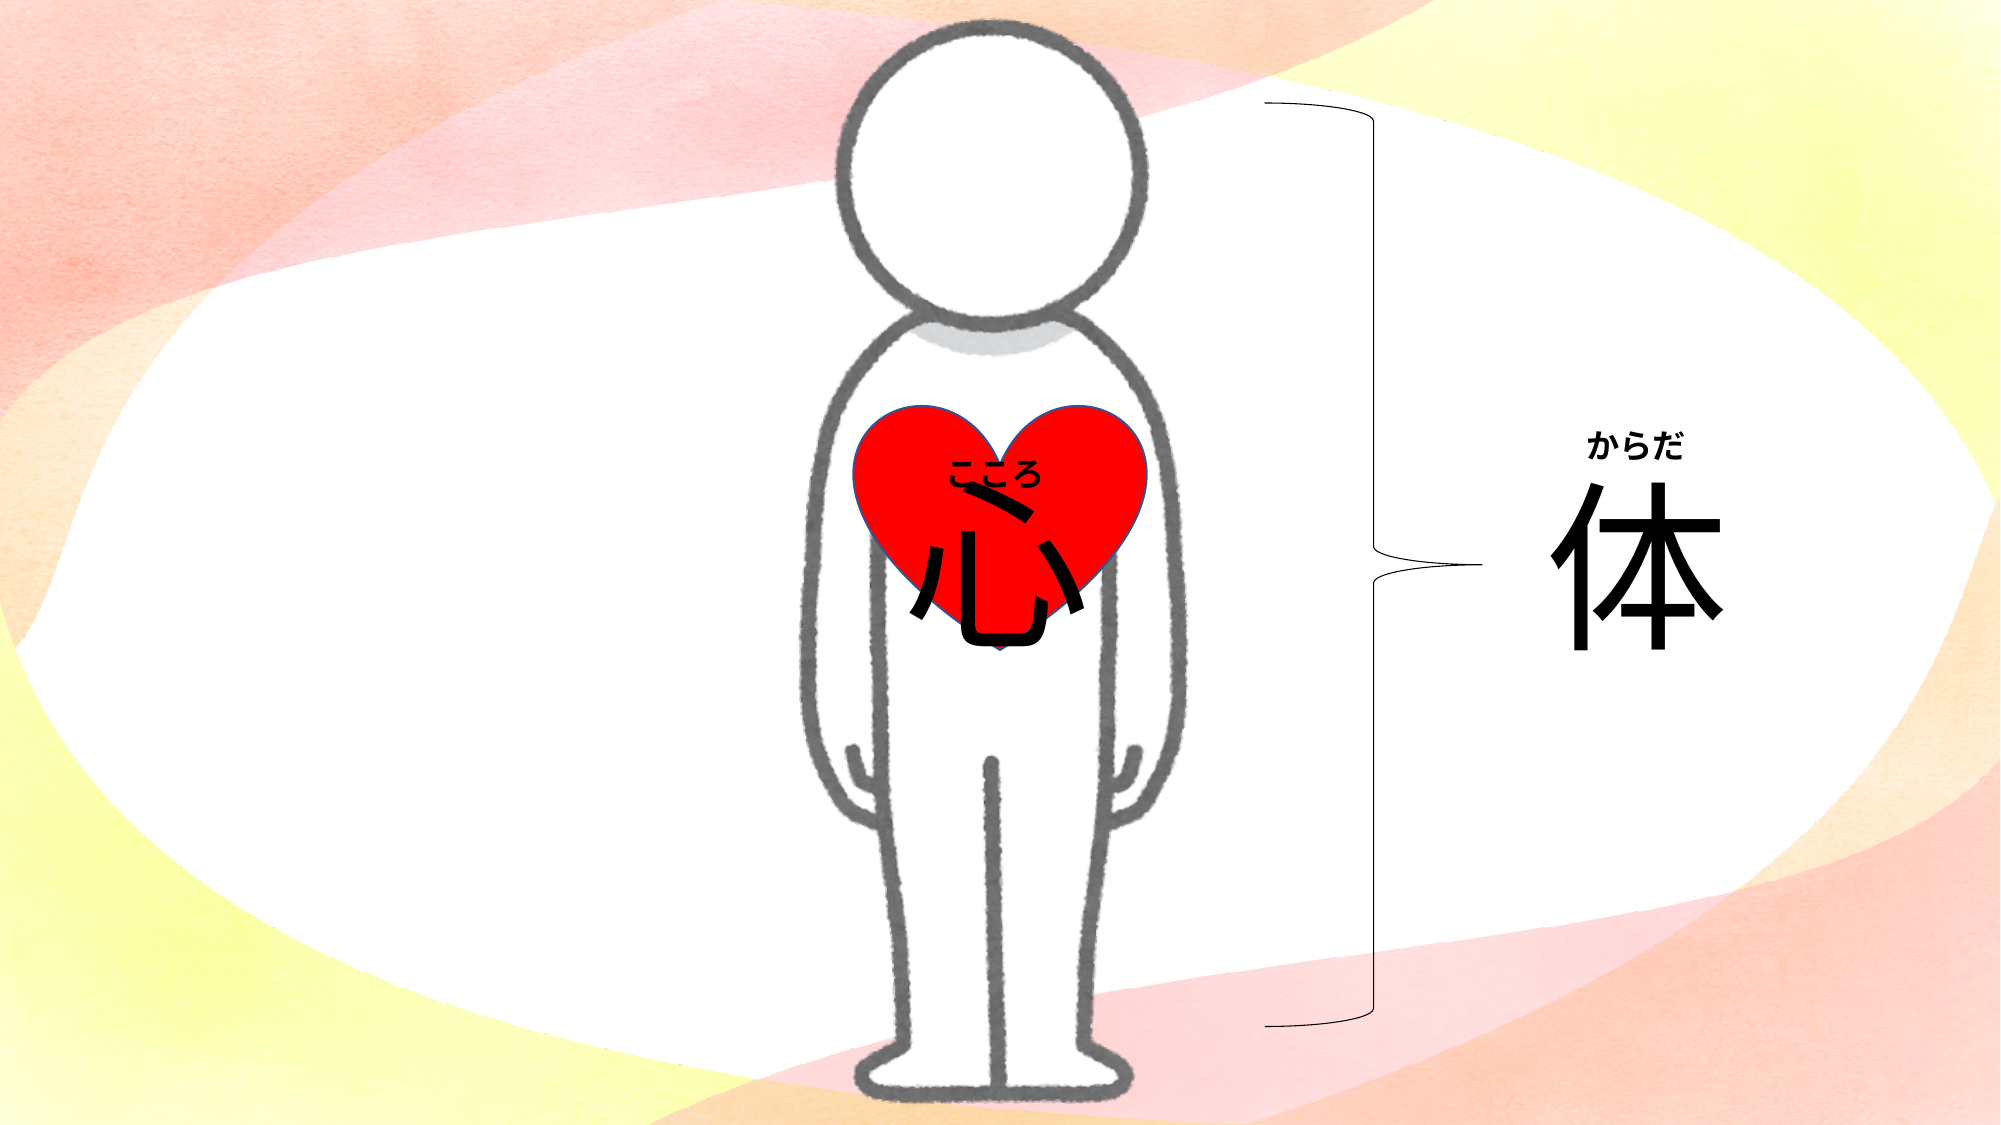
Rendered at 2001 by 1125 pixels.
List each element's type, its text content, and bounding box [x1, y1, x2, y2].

text_box 体 [1530, 445, 1831, 681]
picture [0, 0, 2001, 1125]
text_box からだ [1571, 418, 1744, 503]
text_box [1329, 105, 1483, 1024]
